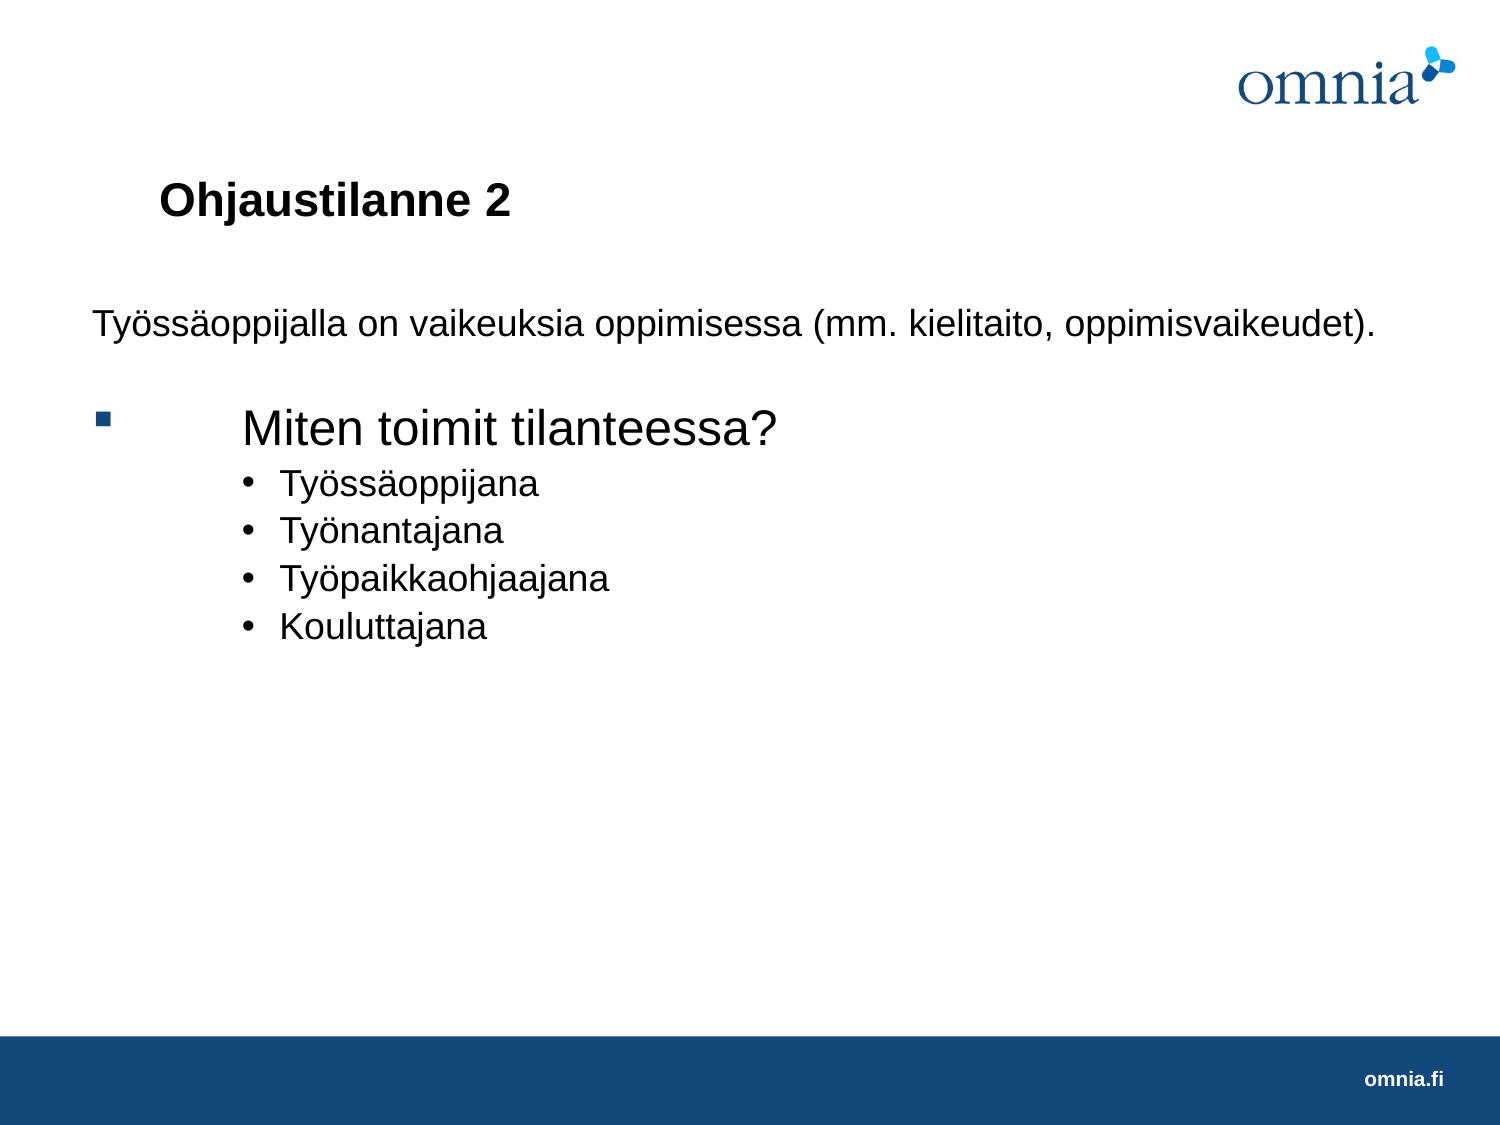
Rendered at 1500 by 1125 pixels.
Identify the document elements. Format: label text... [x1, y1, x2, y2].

title Ohjaustilanne 2 [144, 104, 1483, 292]
list Työssäoppijalla on vaikeuksia oppimisessa (mm. kielitaito, oppimisvaikeudet). Miten toimit tilanteessa? Työssäoppijana Työnantajana Työpaikkaohjaajana Kouluttajana [76, 243, 1424, 1024]
picture [1222, 30, 1471, 104]
